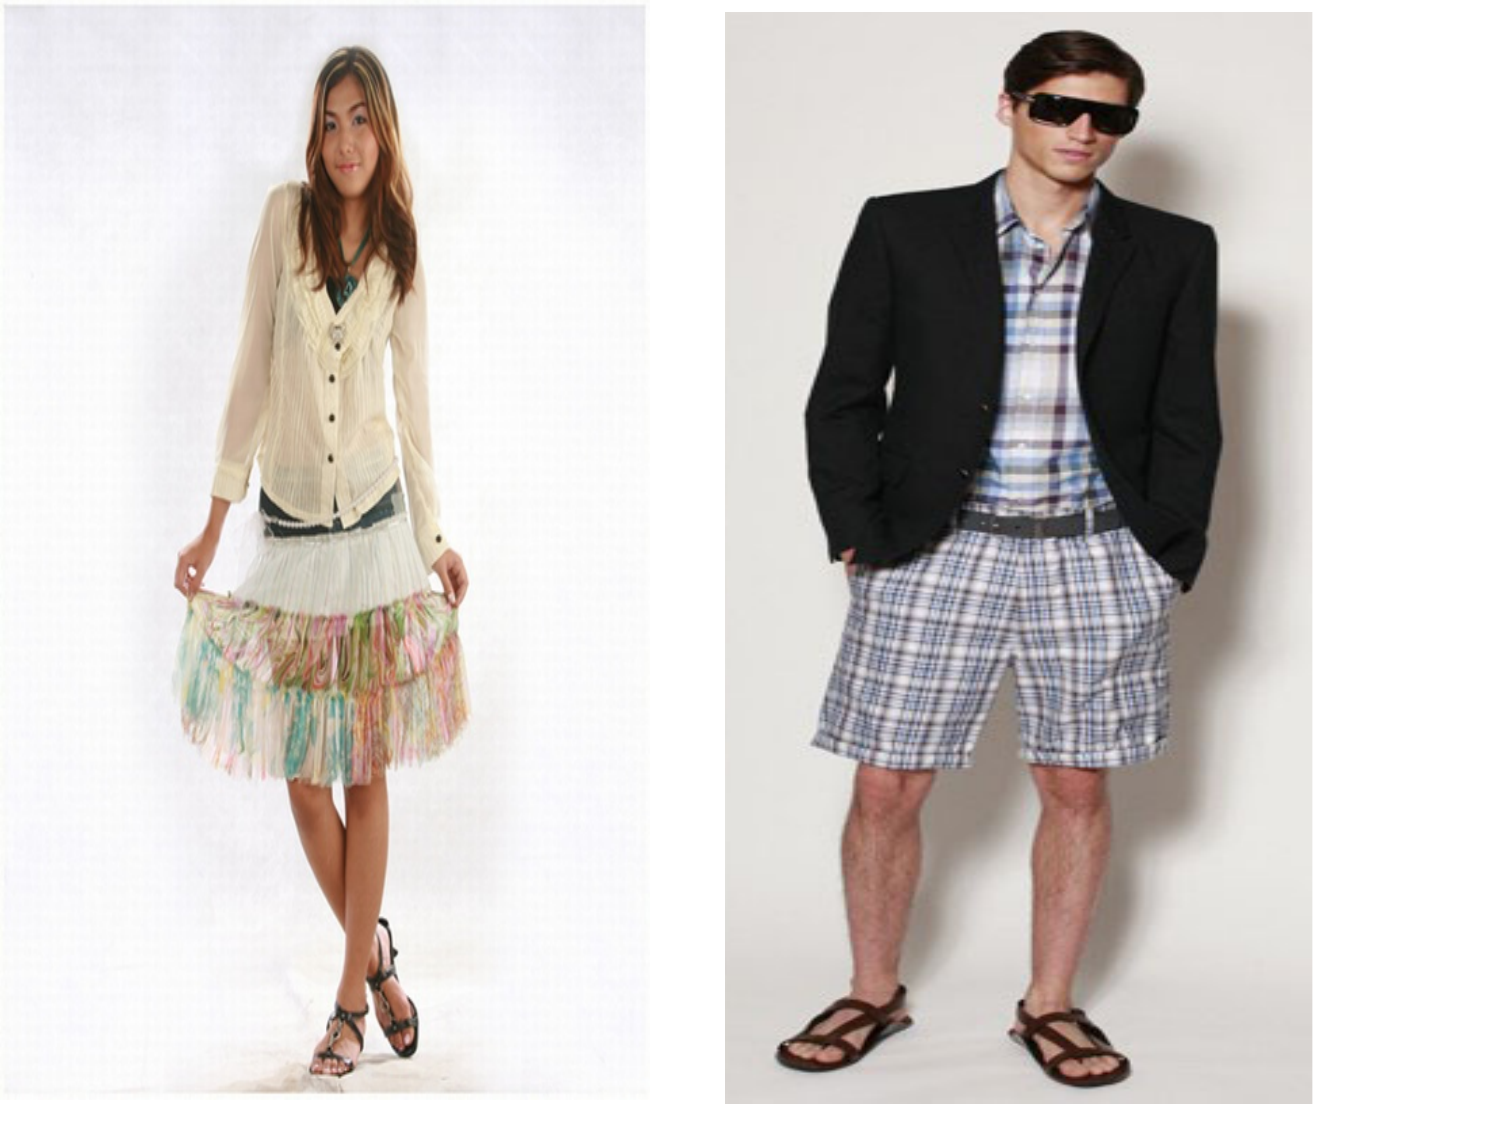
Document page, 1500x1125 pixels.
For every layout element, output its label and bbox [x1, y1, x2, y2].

picture [724, 12, 1313, 1104]
picture [0, 0, 651, 1100]
